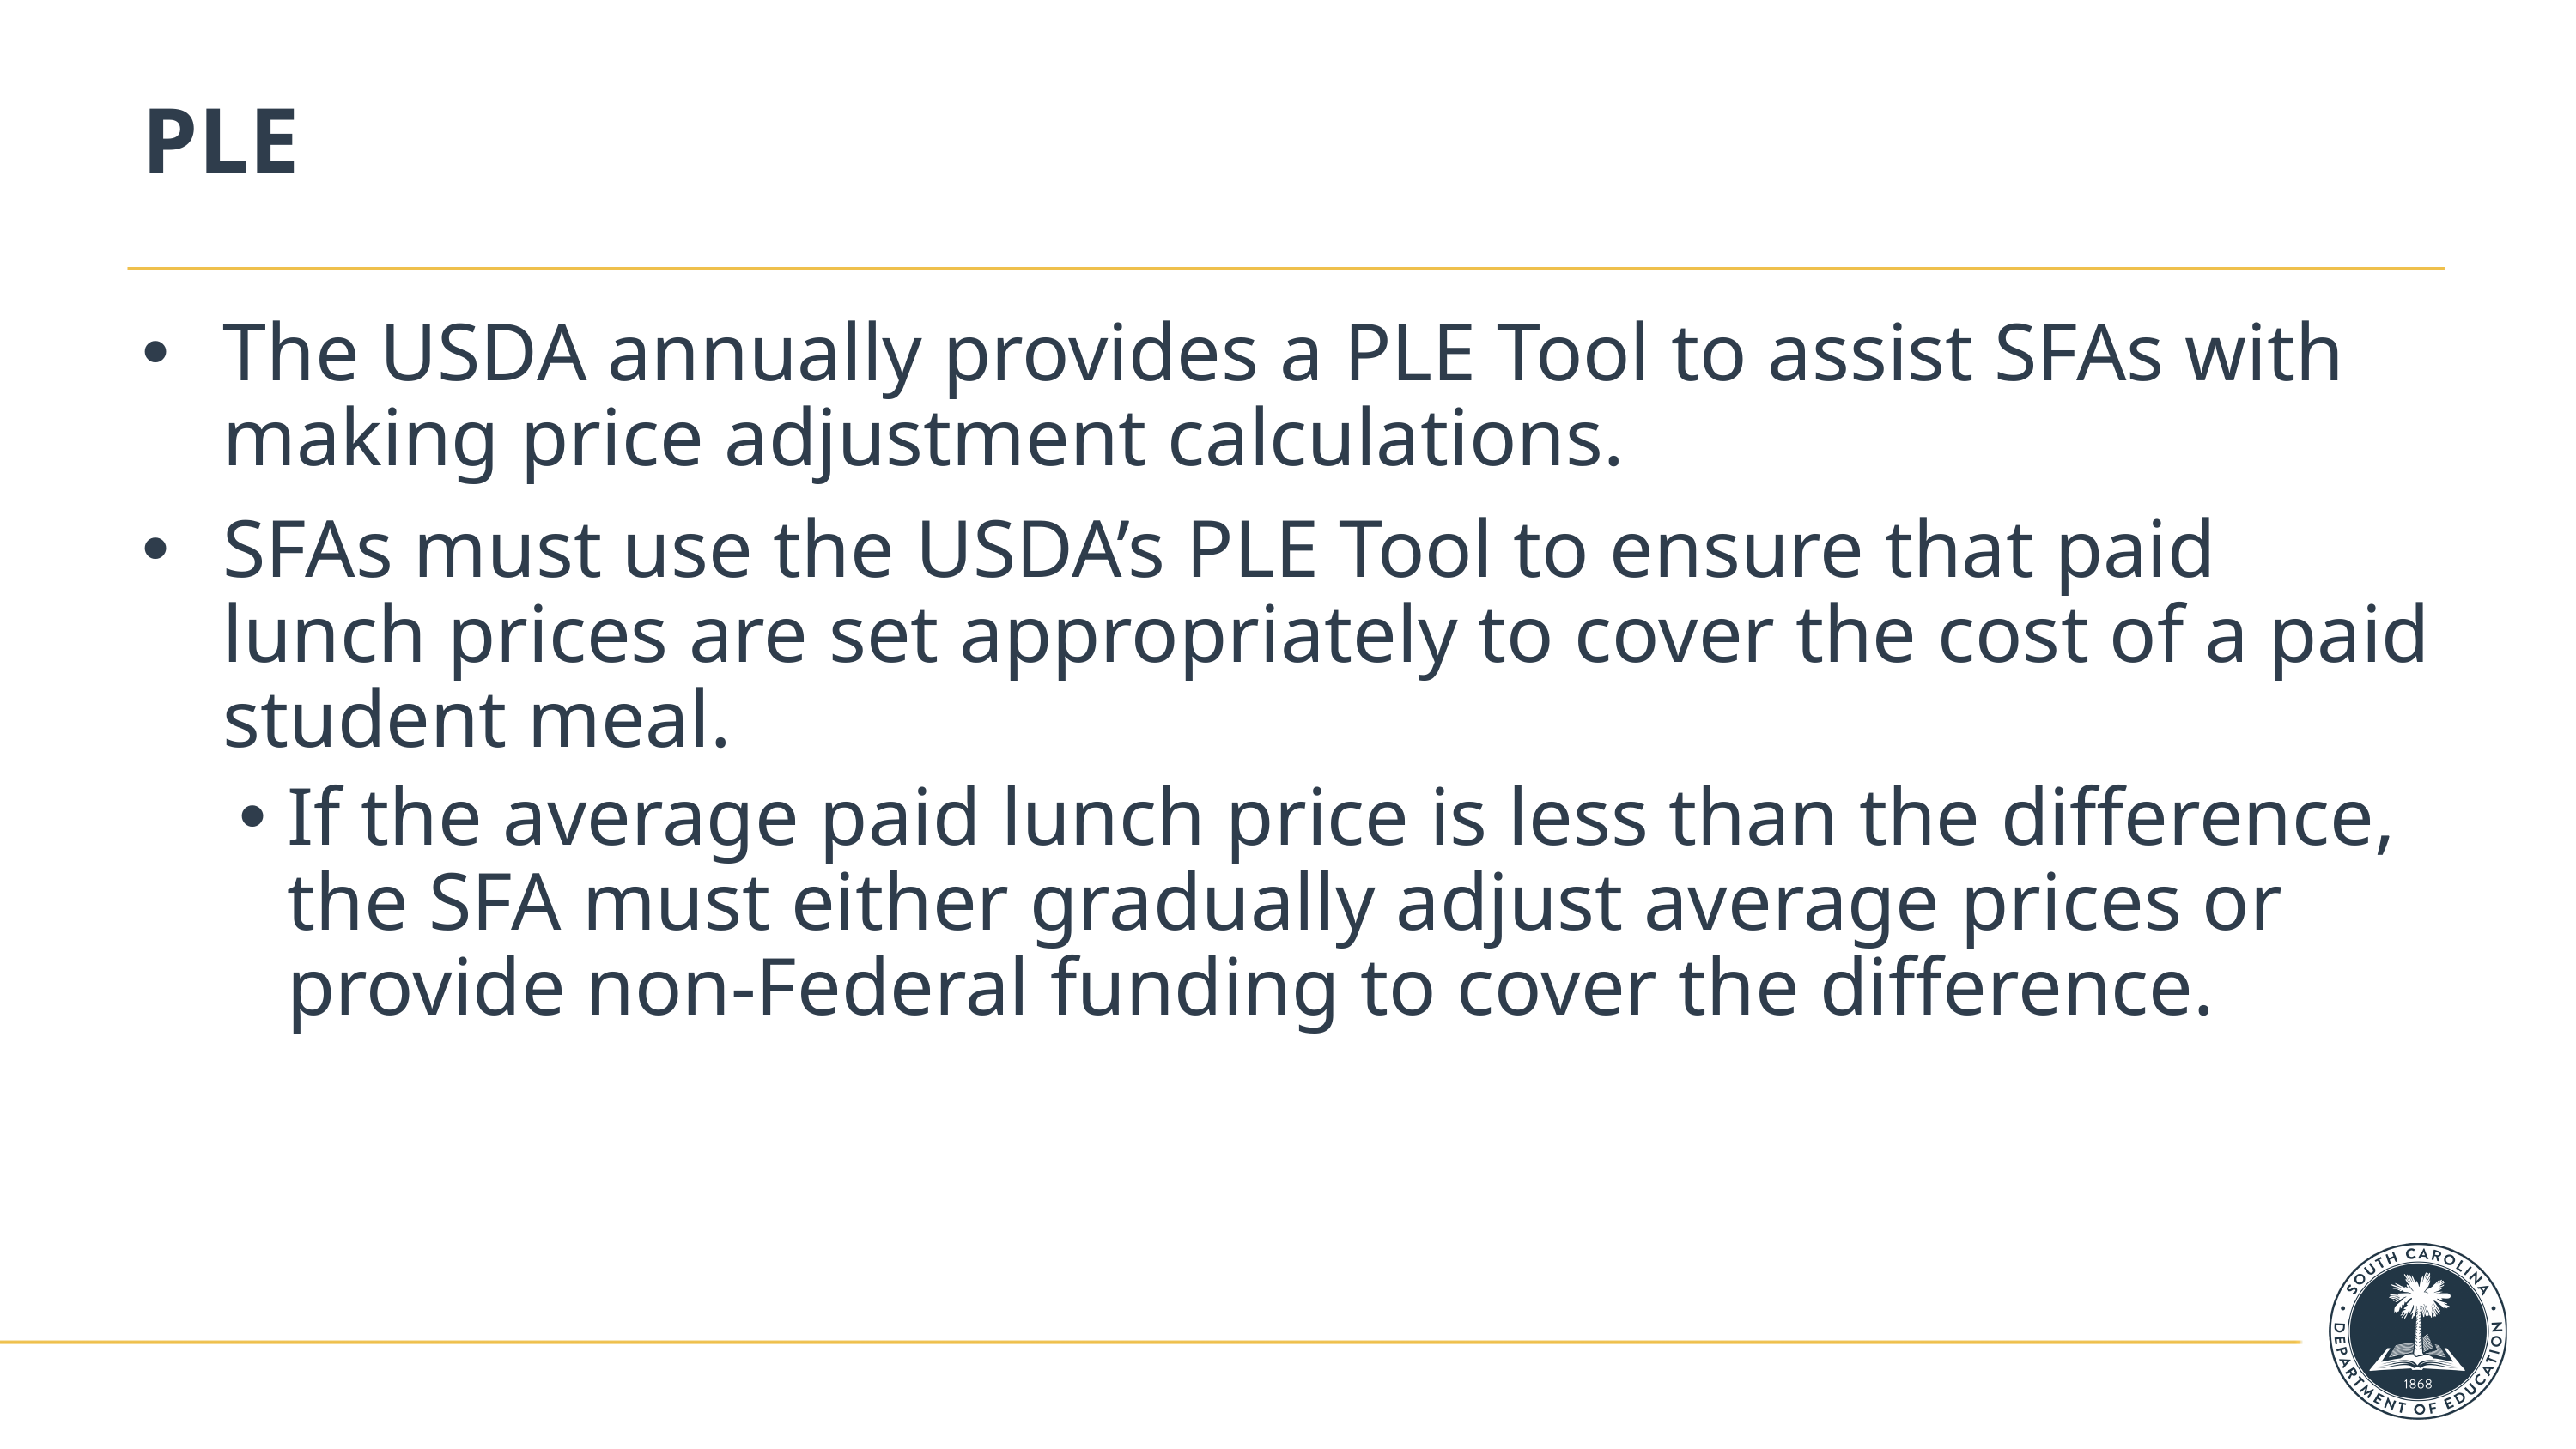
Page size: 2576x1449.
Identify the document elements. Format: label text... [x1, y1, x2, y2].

title PLE [129, 76, 2447, 232]
picture [2329, 1243, 2507, 1420]
list The USDA annually provides a PLE Tool to assist SFAs with making price adjustment calculations. SFAs must use the USDA’s PLE Tool to ensure that paid lunch prices are set appropriately to cover the cost of a paid student meal. If the average paid lunch price is less than the difference, the SFA must either gradually adjust average prices or provide non-Federal funding to cover the difference. [129, 306, 2447, 1149]
